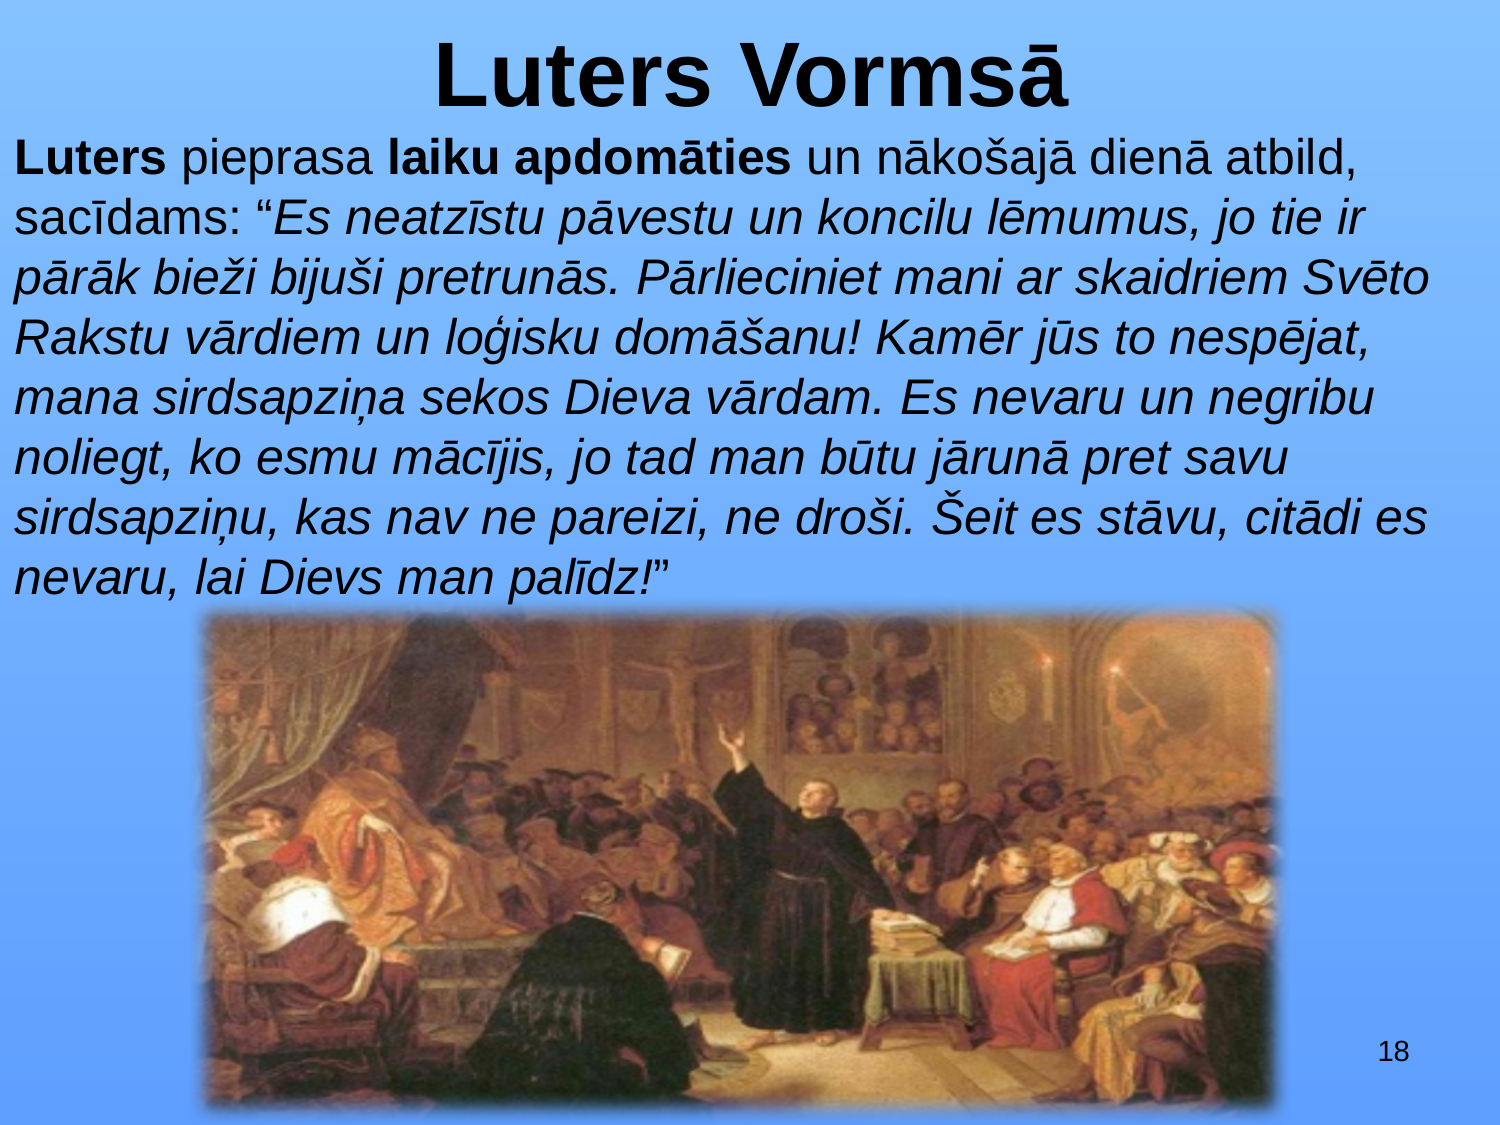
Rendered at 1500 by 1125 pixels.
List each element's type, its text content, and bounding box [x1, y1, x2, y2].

title Luters Vormsā [76, 0, 1428, 117]
picture [187, 597, 1290, 1125]
slide_number 18 [1293, 1024, 1426, 1103]
text_box Luters pieprasa laiku apdomāties un nākošajā dienā atbild, sacīdams: “Es neatzīstu pāvestu un koncilu lēmumus, jo tie ir pārāk bieži bijuši pretrunās. Pārlieciniet mani ar skaidriem Svēto Rakstu vārdiem un loģisku domāšanu! Kamēr jūs to nespējat, mana sirdsapziņa sekos Dieva vārdam. Es nevaru un negribu noliegt, ko esmu mācījis, jo tad man būtu jārunā pret savu sirdsapziņu, kas nav ne pareizi, ne droši. Šeit es stāvu, citādi es nevaru, lai Dievs man palīdz!” [0, 117, 1500, 612]
